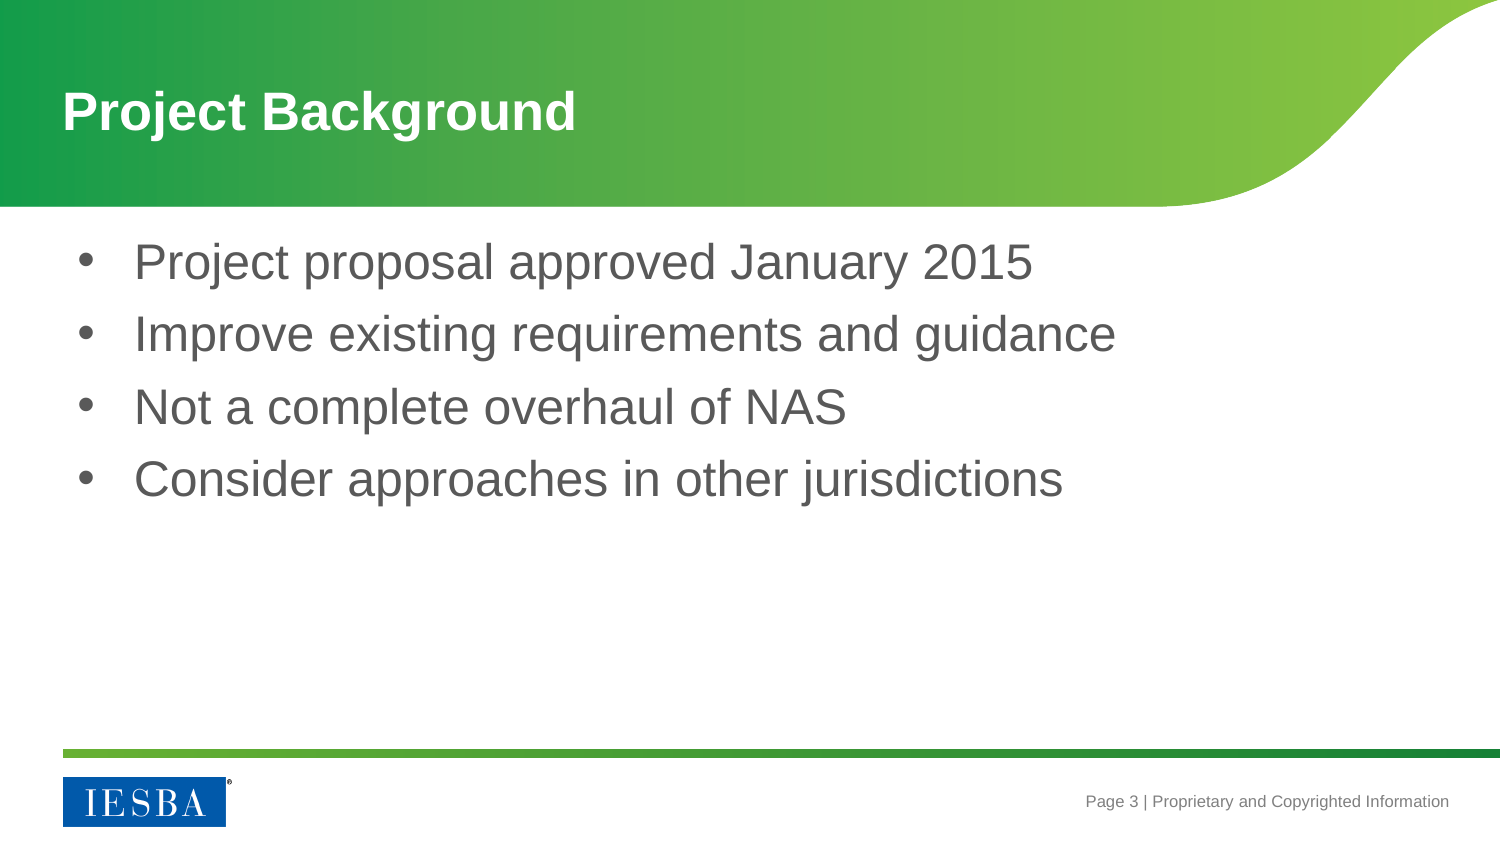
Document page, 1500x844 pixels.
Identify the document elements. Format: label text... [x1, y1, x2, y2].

list Project proposal approved January 2015 Improve existing requirements and guidance Not a complete overhaul of NAS Consider approaches in other jurisdictions [62, 221, 1388, 725]
picture [0, 0, 1500, 207]
title Project Background [62, 75, 1300, 142]
picture [63, 777, 232, 827]
